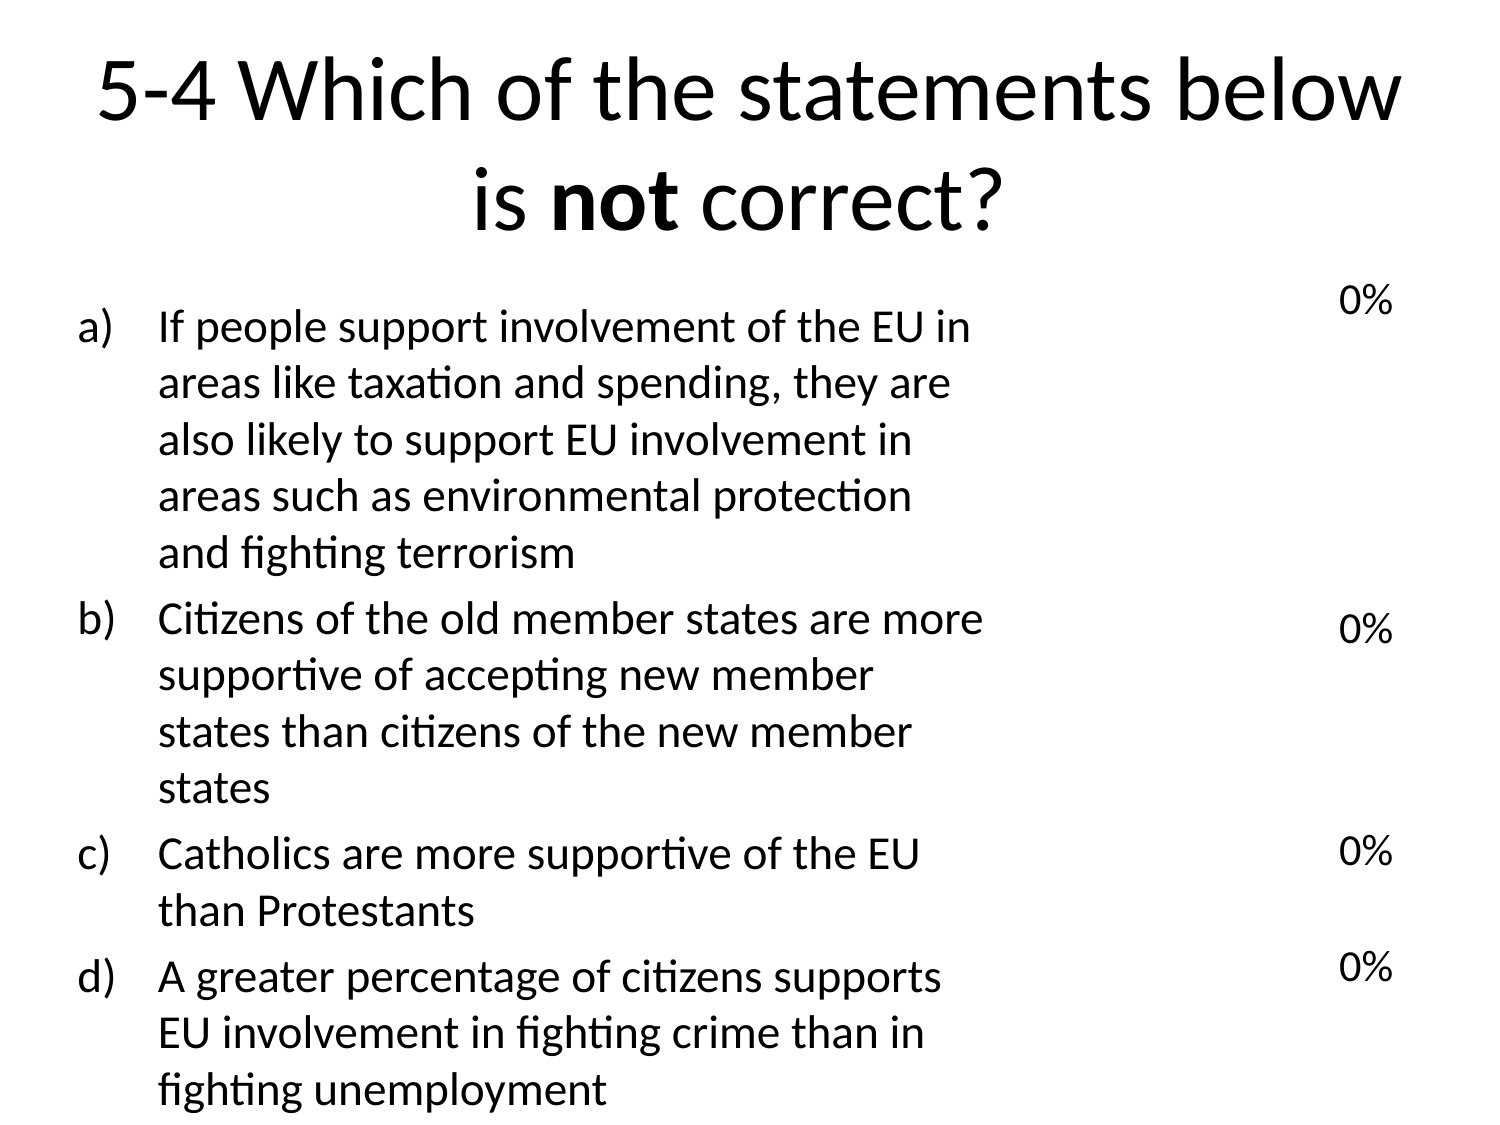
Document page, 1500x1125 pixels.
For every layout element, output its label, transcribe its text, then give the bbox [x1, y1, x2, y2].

list If people support involvement of the EU in areas like taxation and spending, they are also likely to support EU involvement in areas such as environmental protection and fighting terrorism Citizens of the old member states are more supportive of accepting new member states than citizens of the new member states Catholics are more supportive of the EU than Protestants A greater percentage of citizens supports EU involvement in fighting crime than in fighting unemployment [62, 287, 1001, 1125]
title 5-4 Which of the statements below is not correct? [74, 21, 1426, 257]
list 0% 0% 0% 0% [1124, 262, 1409, 1006]
